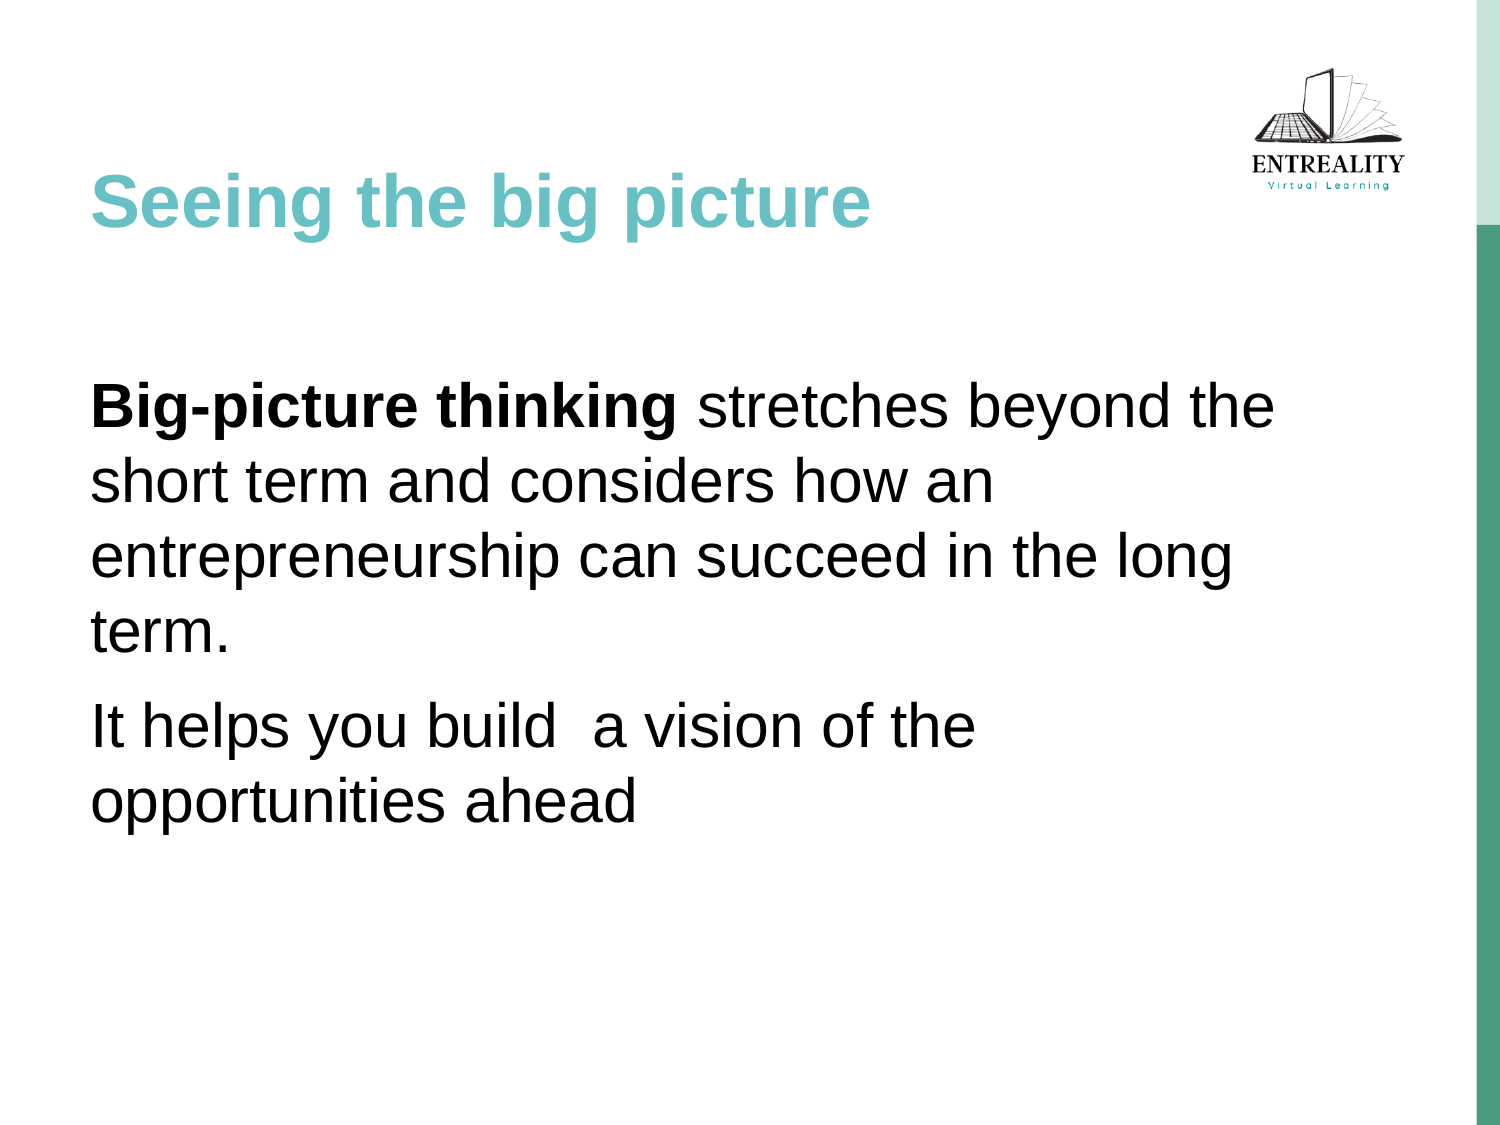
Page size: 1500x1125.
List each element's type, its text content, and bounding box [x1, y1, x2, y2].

picture [1198, 0, 1458, 259]
list Big-picture thinking stretches beyond the short term and considers how an entrepreneurship can succeed in the long term. It helps you build a vision of the opportunities ahead [75, 287, 1325, 1005]
title Seeing the big picture [75, 25, 1025, 250]
